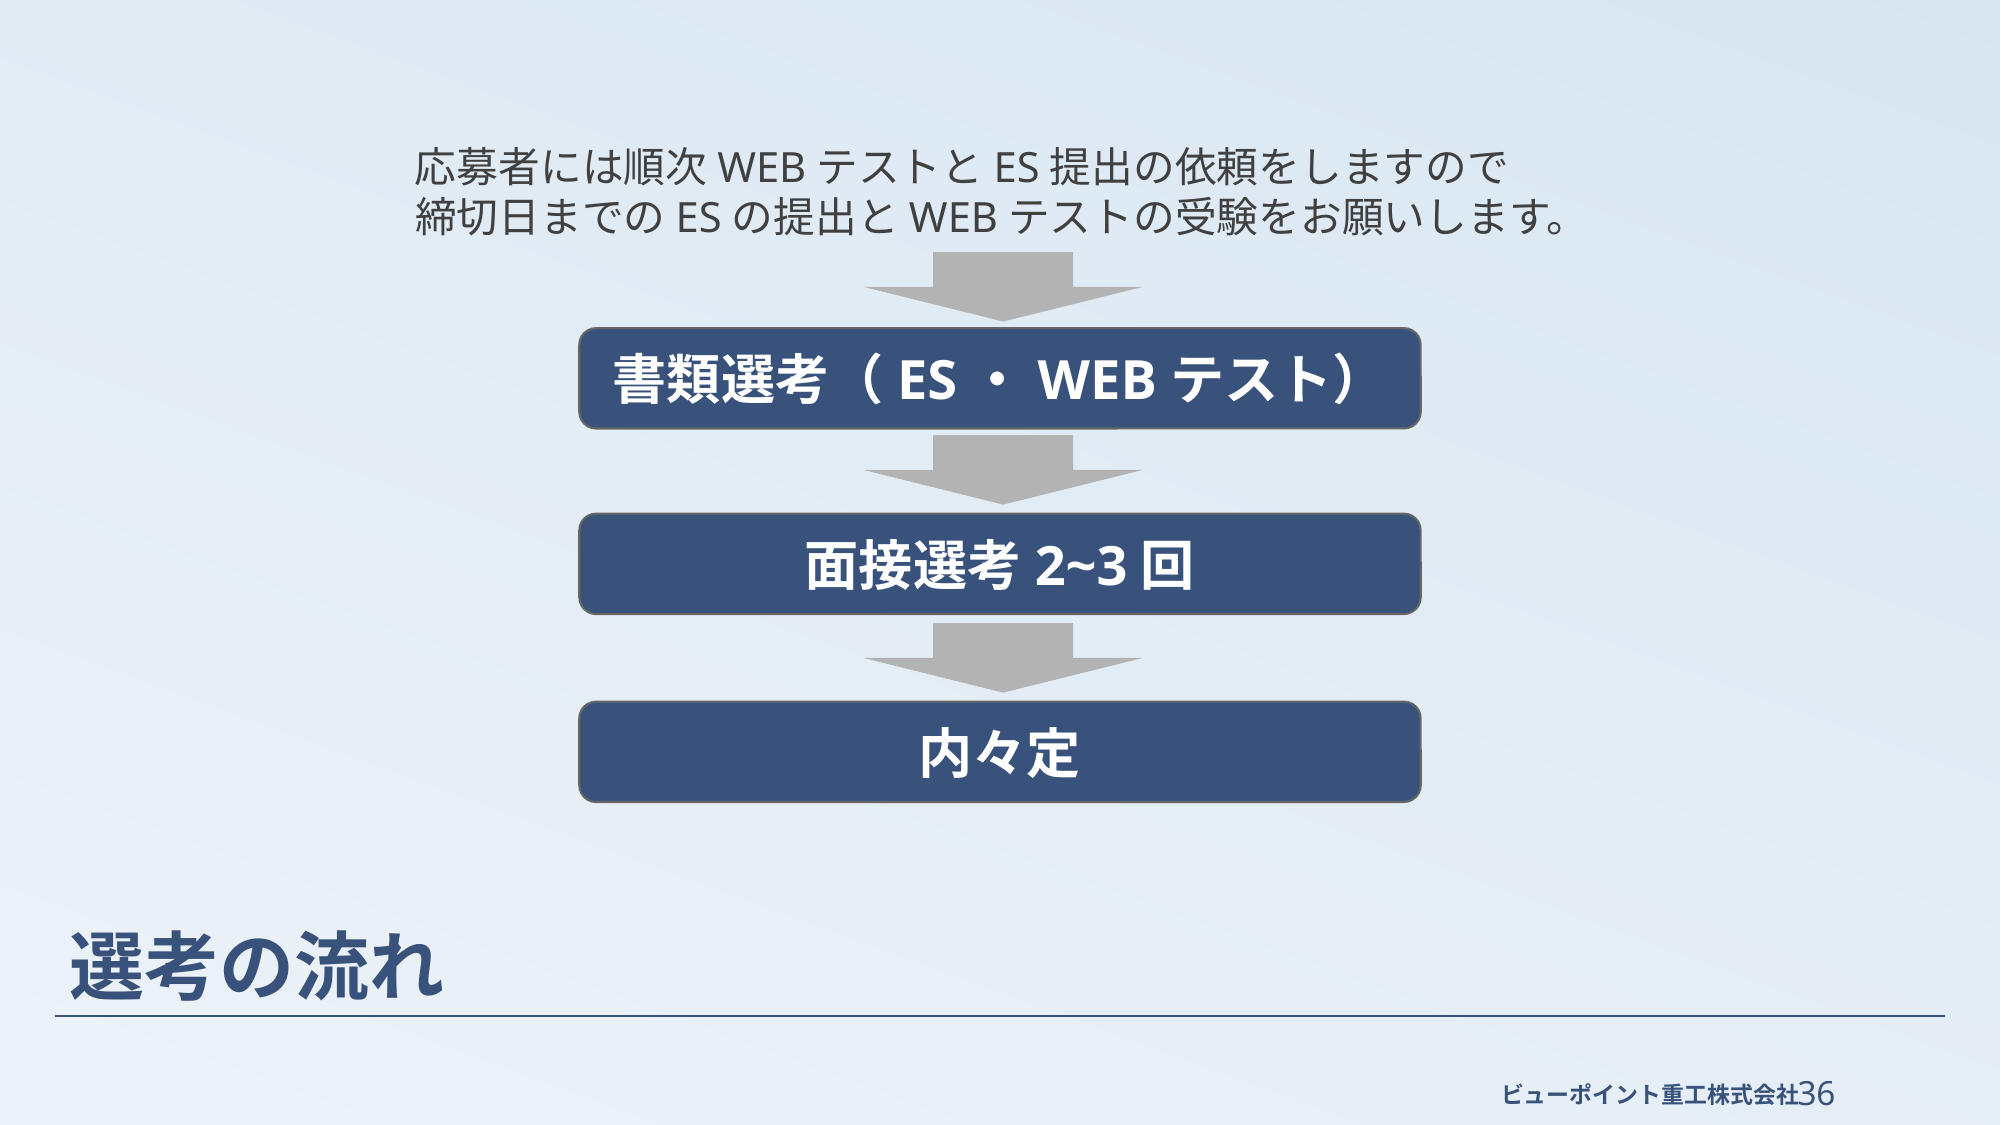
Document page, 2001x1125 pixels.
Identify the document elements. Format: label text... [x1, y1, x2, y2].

text_box [862, 622, 1144, 694]
text_box [862, 251, 1144, 323]
text_box 書類選考（ES・WEBテスト） [578, 327, 1422, 430]
title 選考の流れ [54, 923, 1855, 1017]
text_box [862, 434, 1144, 506]
text_box 面接選考2~3回 [578, 512, 1422, 616]
text_box 応募者には順次WEBテストとES提出の依頼をしますので 締切日までのESの提出とWEBテストの受験をお願いします。 [400, 133, 1604, 249]
text_box 内々定 [578, 700, 1422, 804]
